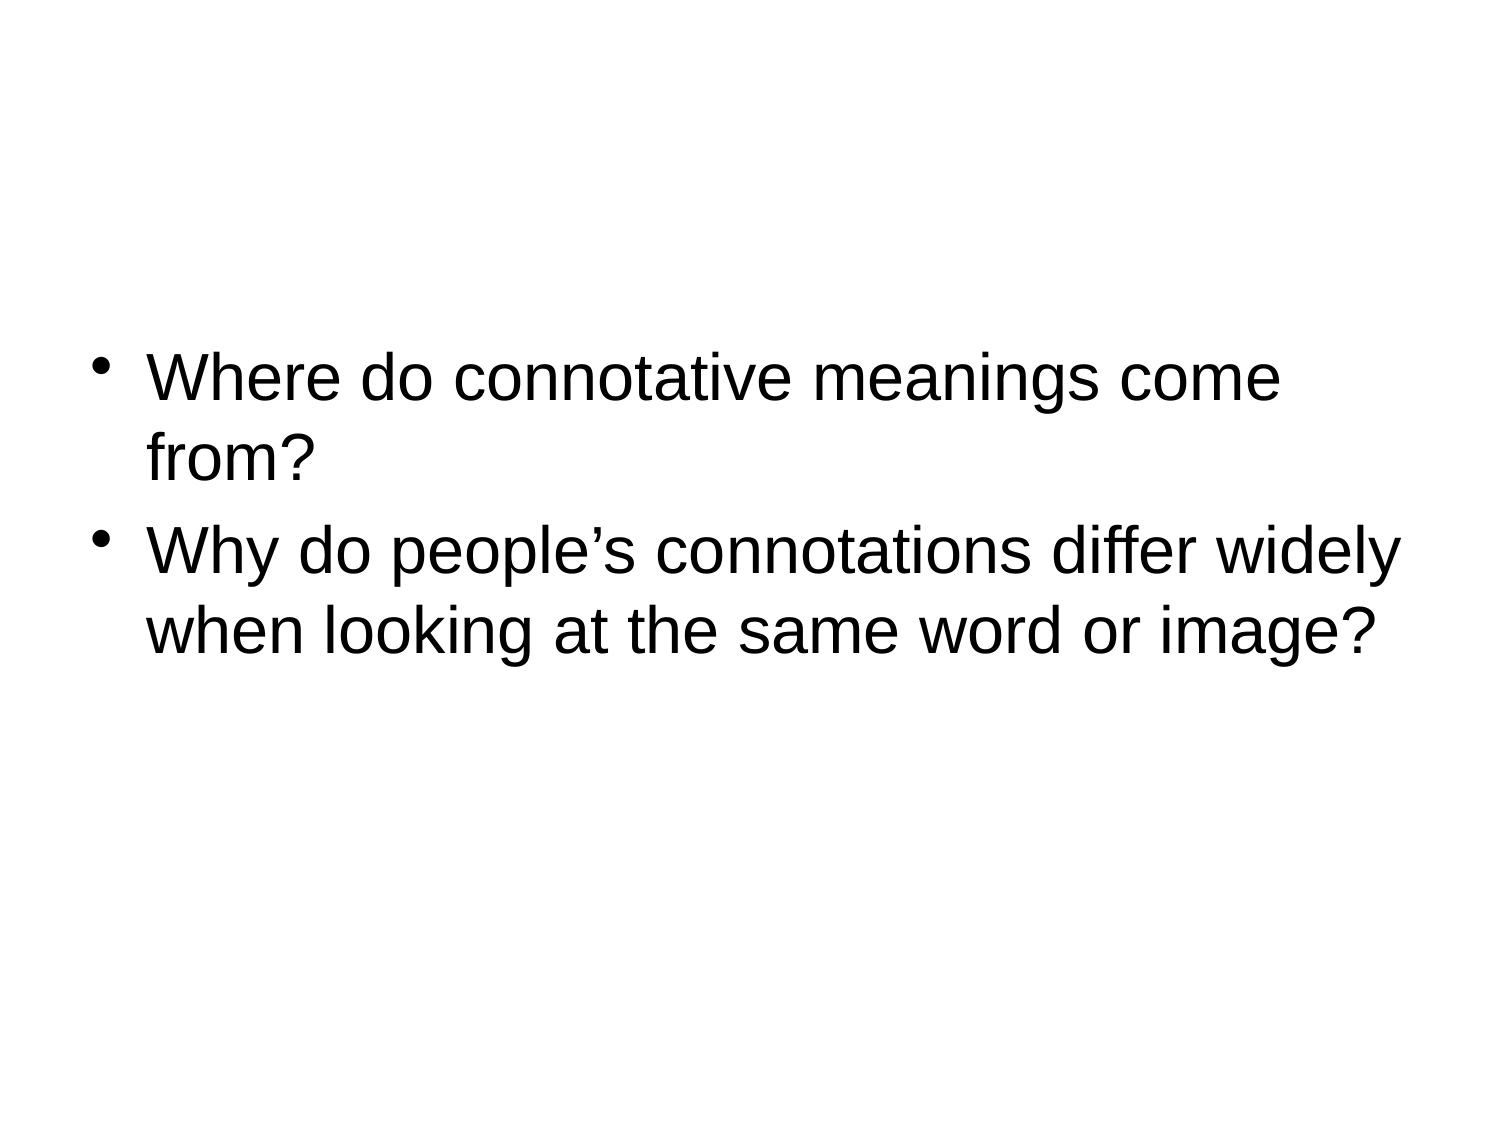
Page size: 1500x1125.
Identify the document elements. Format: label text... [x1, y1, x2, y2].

list Where do connotative meanings come from? Why do people’s connotations differ widely when looking at the same word or image? [74, 326, 1426, 835]
